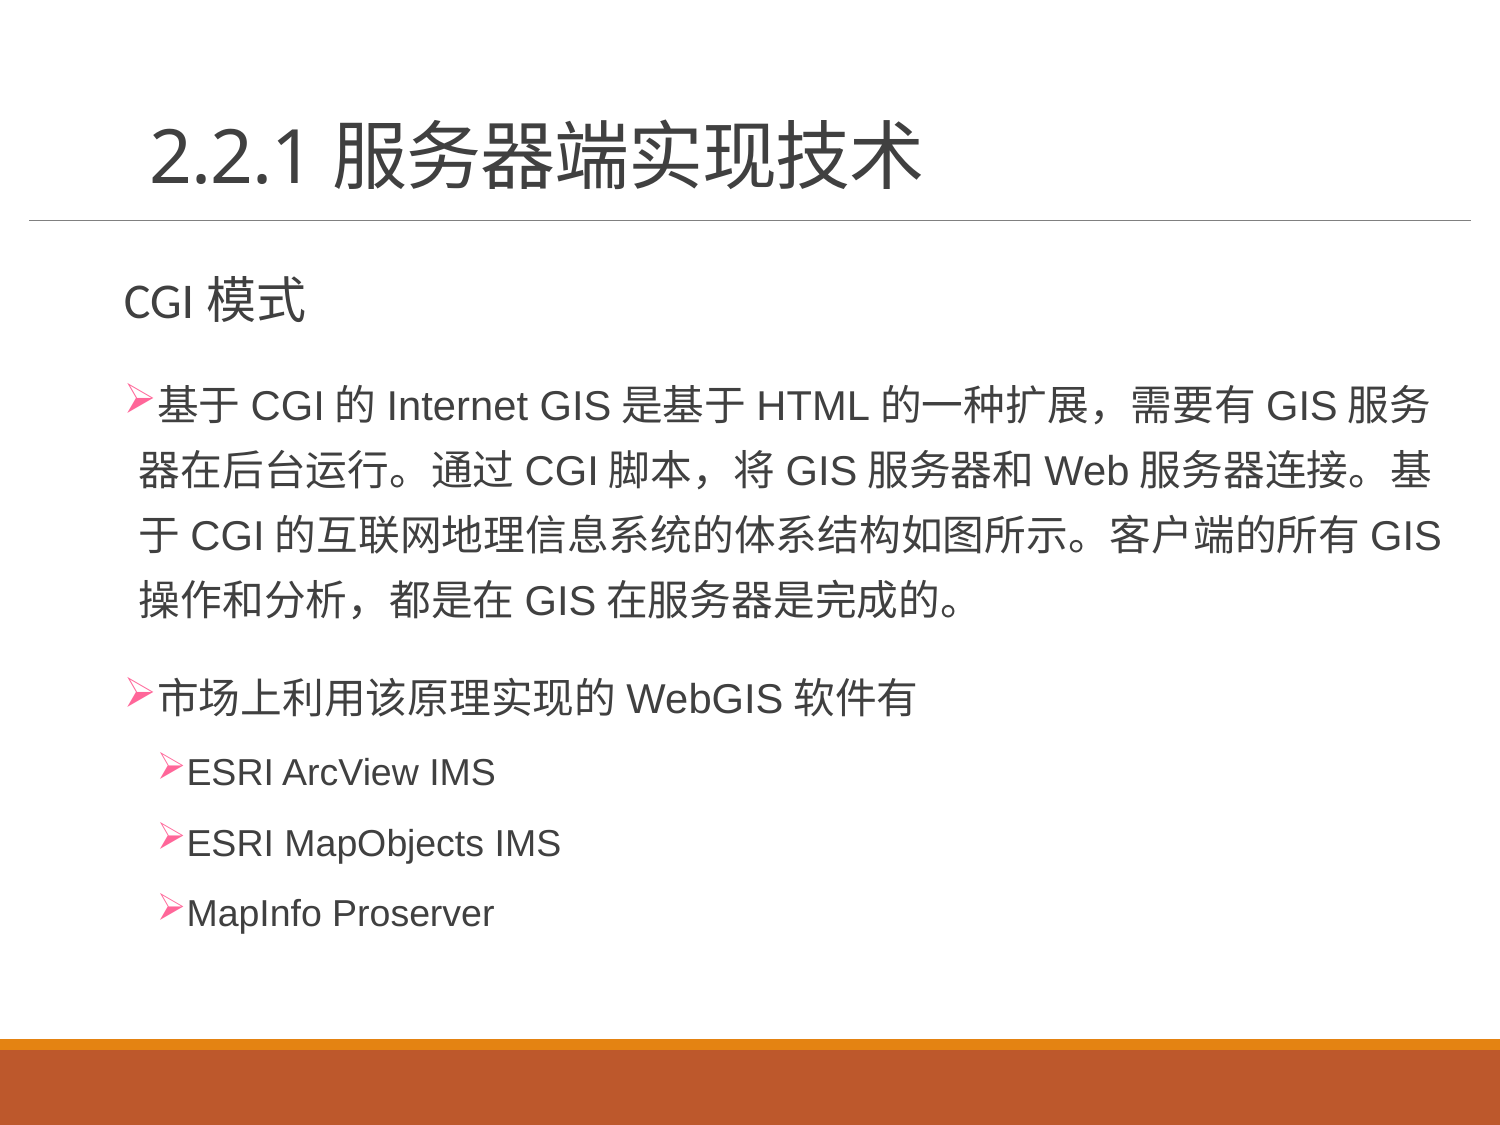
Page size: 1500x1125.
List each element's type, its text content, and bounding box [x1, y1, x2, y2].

title 2.2.1服务器端实现技术 [134, 47, 1373, 206]
list CGI模式 基于CGI的Internet GIS是基于HTML的一种扩展，需要有GIS服务器在后台运行。通过CGI脚本，将GIS服务器和Web服务器连接。基于CGI的互联网地理信息系统的体系结构如图所示。客户端的所有GIS操作和分析，都是在GIS在服务器是完成的。 市场上利用该原理实现的WebGIS软件有 ESRI ArcView IMS ESRI MapObjects IMS MapInfo Proserver [123, 243, 1469, 965]
